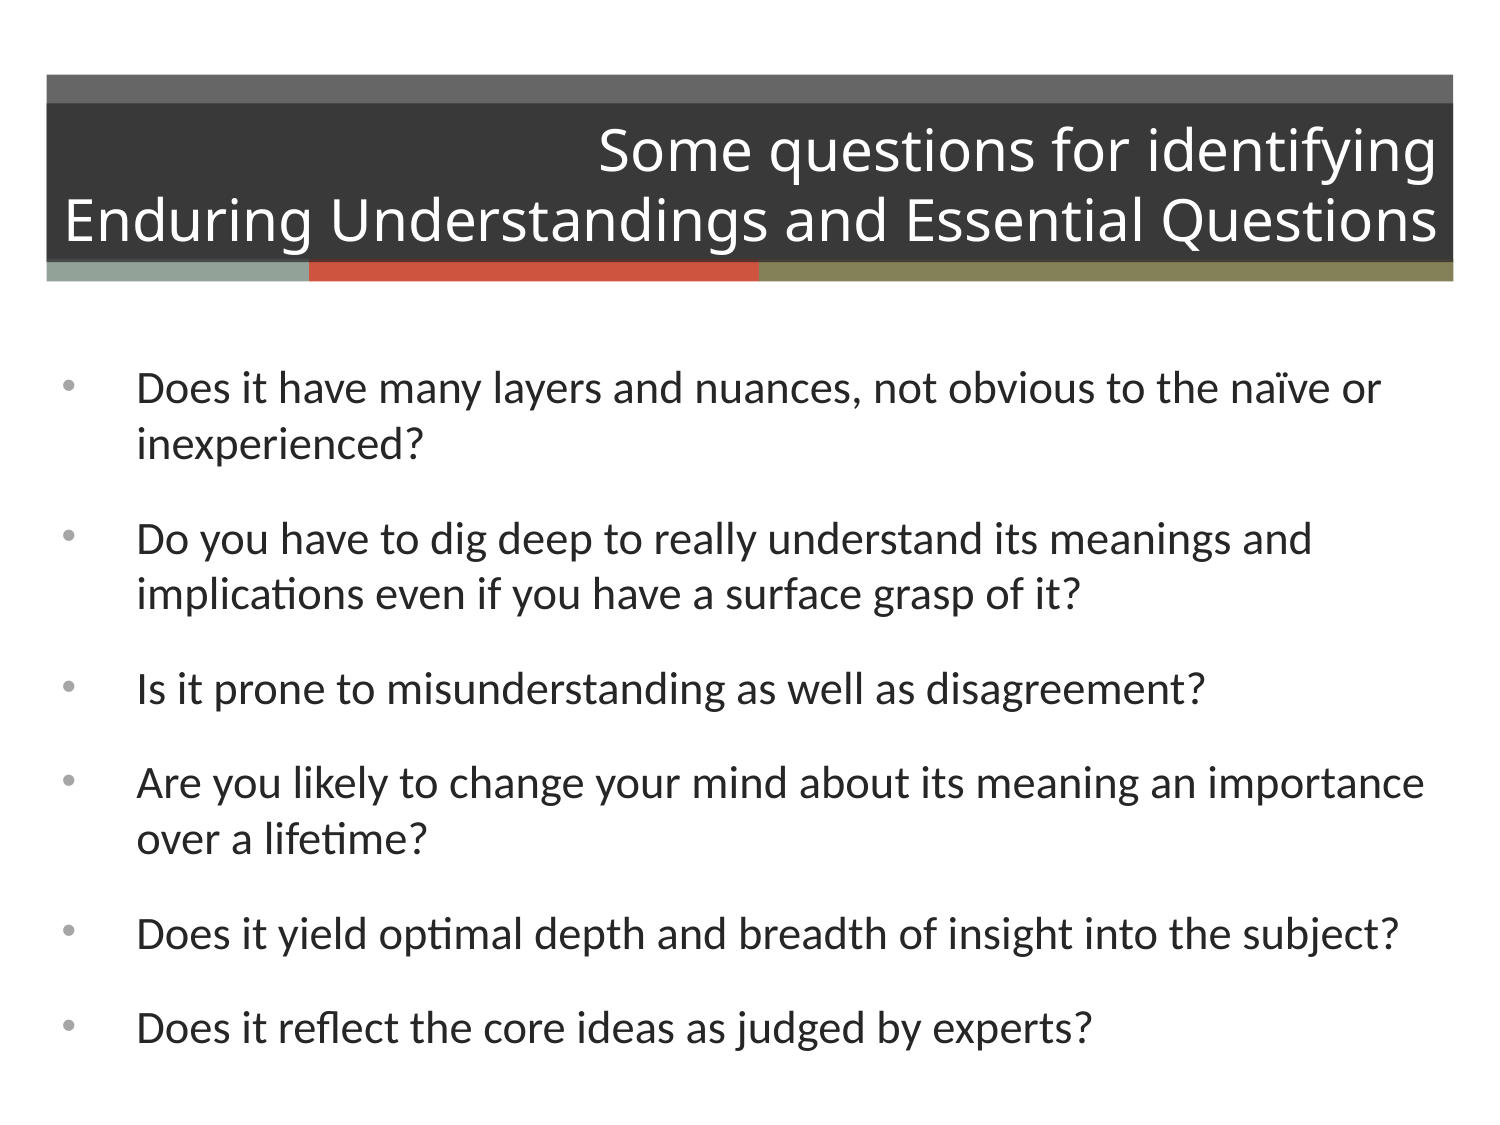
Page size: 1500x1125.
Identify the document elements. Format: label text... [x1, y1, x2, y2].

title Some questions for identifying Enduring Understandings and Essential Questions [46, 103, 1454, 263]
list Does it have many layers and nuances, not obvious to the naïve or inexperienced? Do you have to dig deep to really understand its meanings and implications even if you have a surface grasp of it? Is it prone to misunderstanding as well as disagreement? Are you likely to change your mind about its meaning an importance over a lifetime? Does it yield optimal depth and breadth of insight into the subject? Does it reflect the core ideas as judged by experts? [46, 350, 1454, 1075]
